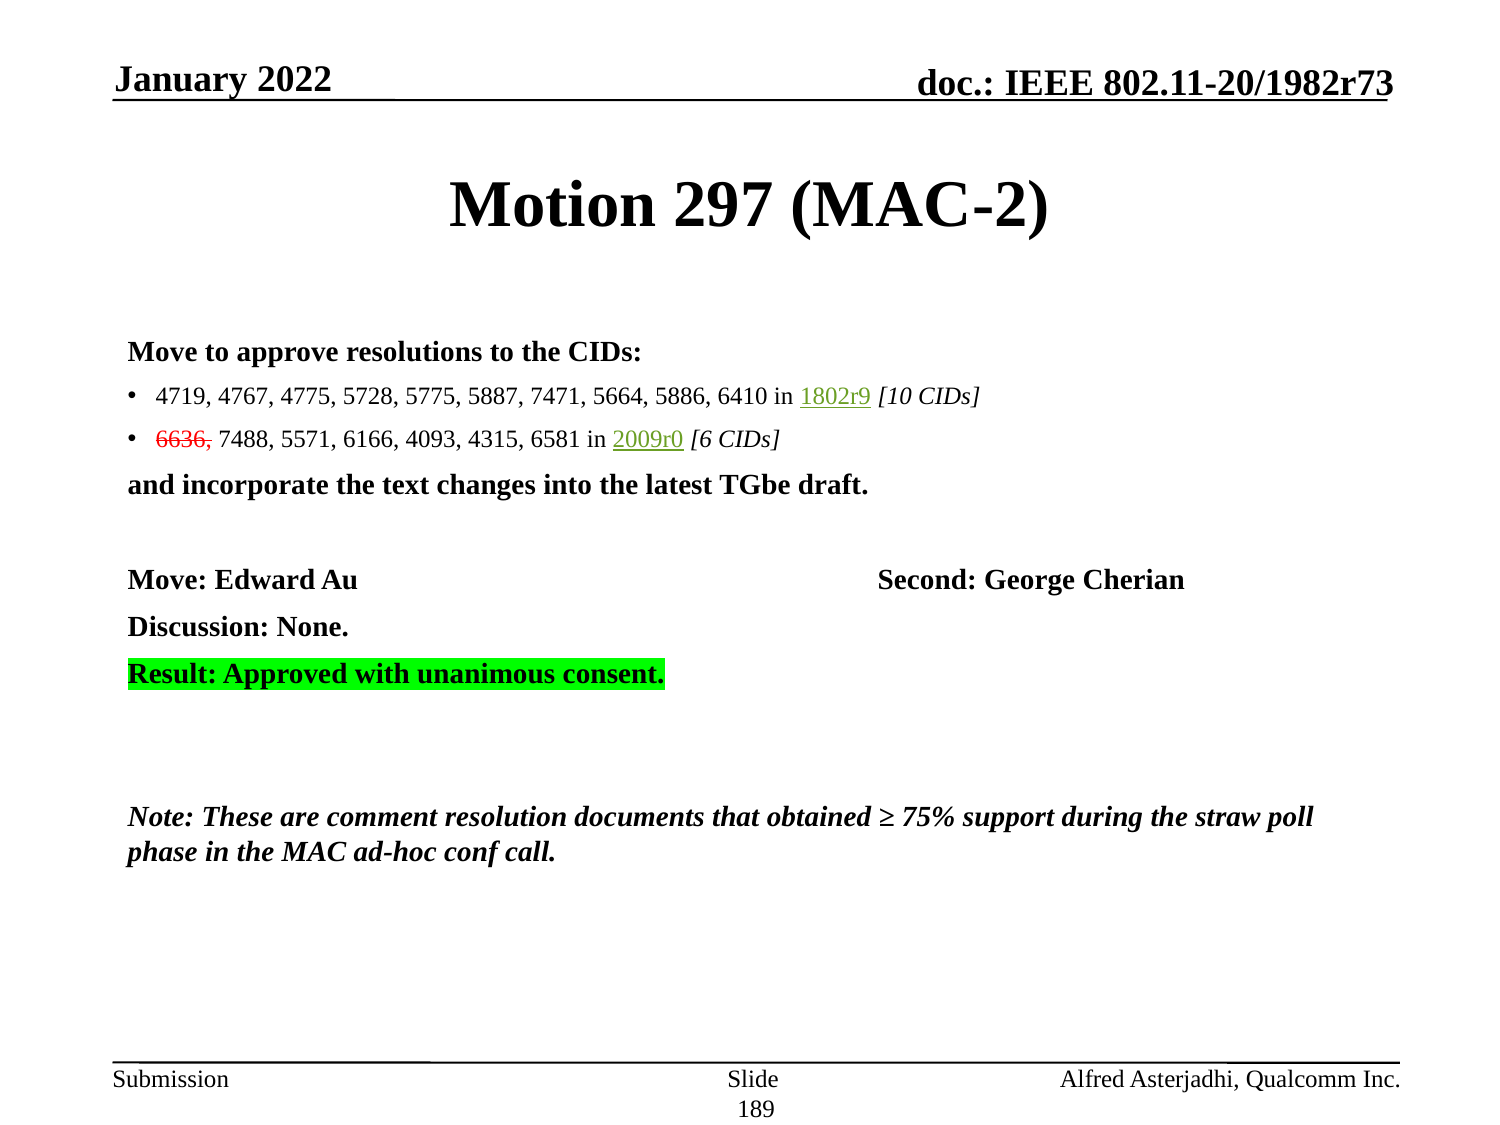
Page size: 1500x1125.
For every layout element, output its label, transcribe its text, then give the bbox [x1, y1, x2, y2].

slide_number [114, 54, 423, 100]
slide_number Slide 189 [712, 1061, 800, 1123]
list Move to approve resolutions to the CIDs: 4719, 4767, 4775, 5728, 5775, 5887, 7471, 5664, 5886, 6410 in 1802r9 [10 CIDs] 6636, 7488, 5571, 6166, 4093, 4315, 6581 in 2009r0 [6 CIDs] and incorporate the text changes into the latest TGbe draft. Move: Edward Au Second: George Cherian Discussion: None. Result: Approved with unanimous consent. Note: These are comment resolution documents that obtained ≥ 75% support during the straw poll phase in the MAC ad-hoc conf call. [112, 324, 1388, 1063]
footer Alfred Asterjadhi, Qualcomm Inc. [878, 1061, 1402, 1093]
title Motion 297 (MAC-2) [112, 112, 1388, 288]
